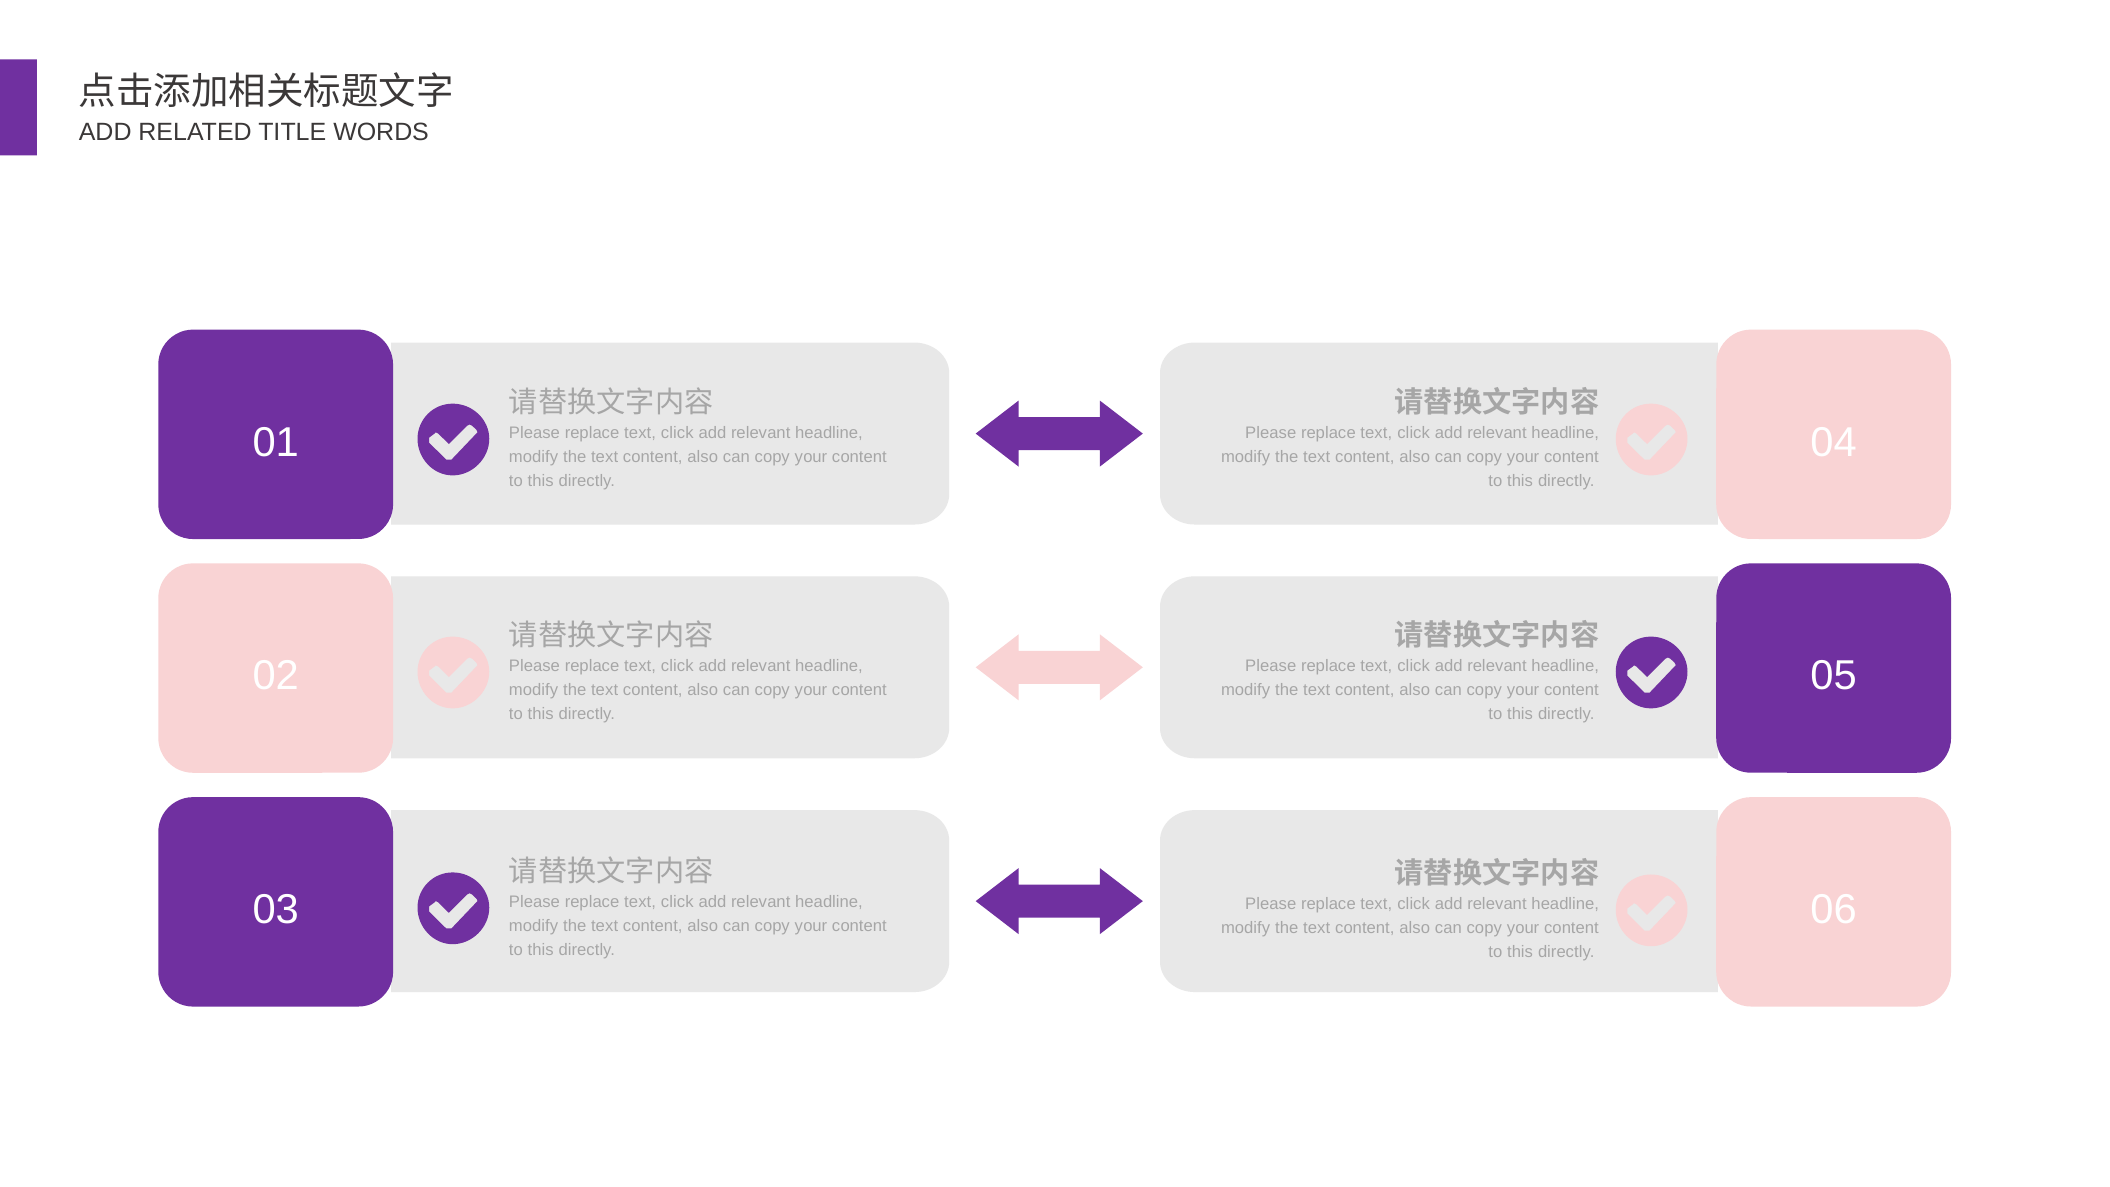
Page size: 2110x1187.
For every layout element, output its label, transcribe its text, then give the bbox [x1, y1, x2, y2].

text_box 点击添加相关标题文字 [62, 59, 470, 121]
text_box 请替换文字内容 Please replace text, click add relevant headline, modify the text content, also can copy your content to this directly. [1211, 847, 1600, 961]
text_box [974, 398, 1145, 469]
text_box [1158, 341, 1720, 526]
text_box [390, 575, 951, 760]
text_box [1615, 636, 1688, 709]
text_box [1615, 874, 1688, 947]
text_box [1615, 403, 1688, 476]
text_box [417, 872, 490, 945]
text_box 06 [1715, 796, 1953, 1008]
text_box [1158, 575, 1720, 760]
text_box 04 [1715, 328, 1953, 541]
text_box 01 [157, 328, 395, 541]
text_box [417, 403, 490, 476]
text_box 03 [157, 796, 395, 1008]
text_box [390, 341, 951, 526]
text_box ADD RELATED TITLE WORDS [62, 107, 446, 154]
text_box 请替换文字内容 Please replace text, click add relevant headline, modify the text content, also can copy your content to this directly. [1211, 609, 1600, 723]
text_box [417, 636, 490, 709]
text_box 请替换文字内容 Please replace text, click add relevant headline, modify the text content, also can copy your content to this directly. [508, 376, 897, 490]
text_box 02 [157, 562, 395, 774]
text_box 请替换文字内容 Please replace text, click add relevant headline, modify the text content, also can copy your content to this directly. [508, 609, 897, 723]
text_box [1158, 809, 1720, 994]
text_box [974, 632, 1145, 703]
text_box [390, 809, 951, 994]
text_box 请替换文字内容 Please replace text, click add relevant headline, modify the text content, also can copy your content to this directly. [1211, 376, 1600, 490]
text_box 05 [1715, 562, 1953, 774]
text_box [974, 865, 1145, 937]
text_box 请替换文字内容 Please replace text, click add relevant headline, modify the text content, also can copy your content to this directly. [508, 844, 897, 959]
